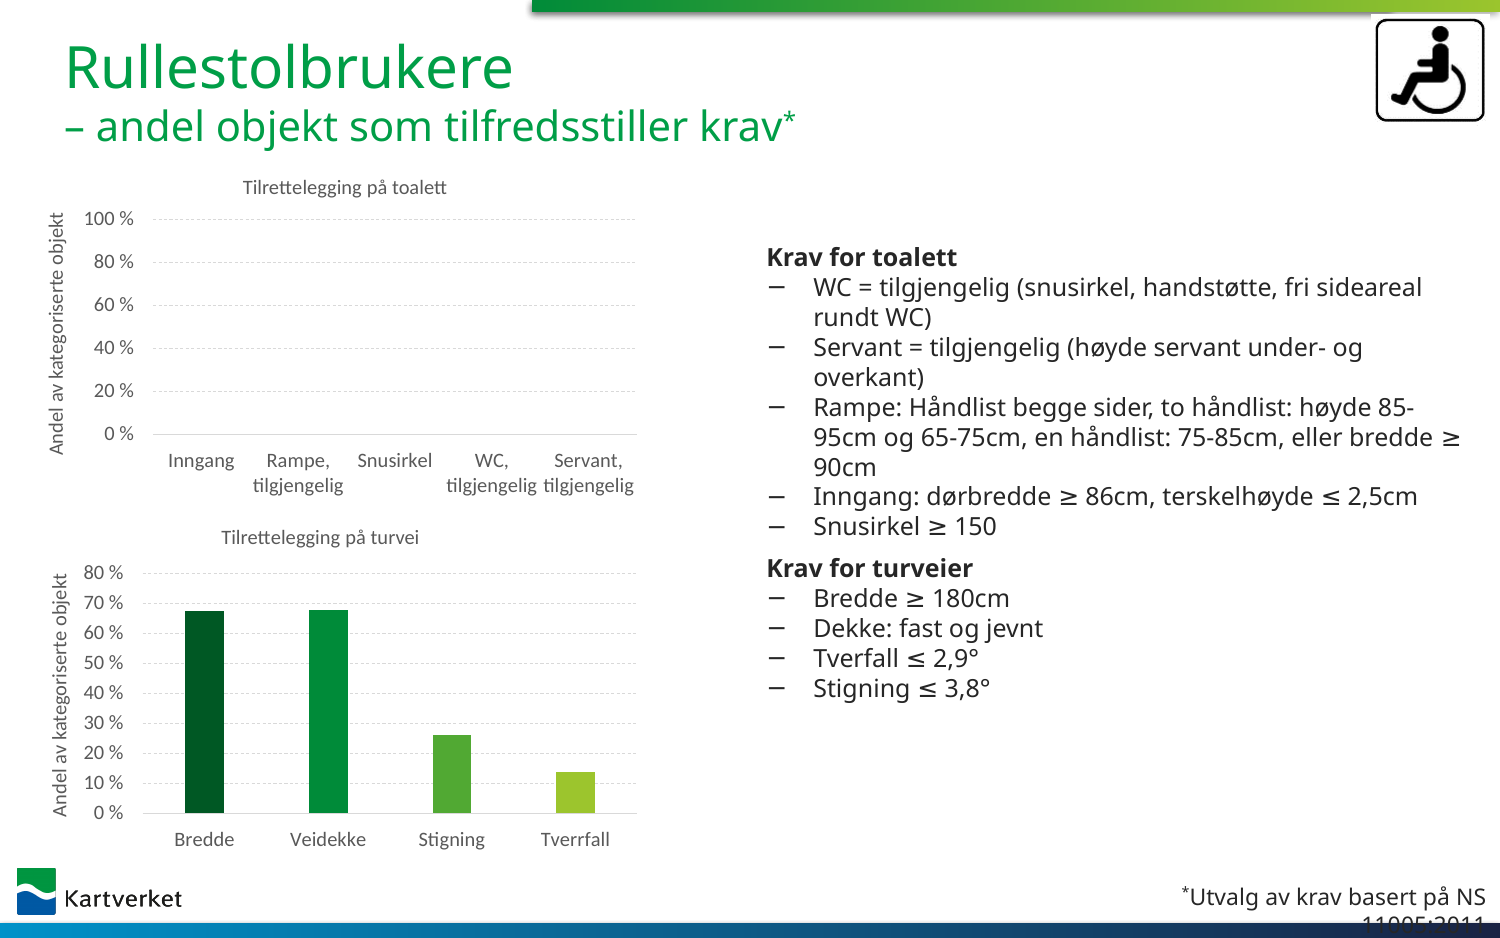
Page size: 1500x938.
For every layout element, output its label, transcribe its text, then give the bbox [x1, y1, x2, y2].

text_box Krav for toalett WC = tilgjengelig (snusirkel, handstøtte, fri sideareal rundt WC) Servant = tilgjengelig (høyde servant under- og overkant) Rampe: Håndlist begge sider, to håndlist: høyde 85-95cm og 65-75cm, en håndlist: 75-85cm, eller bredde ≥ 90cm Inngang: dørbredde ≥ 86cm, terskelhøyde ≤ 2,5cm Snusirkel ≥ 150 [751, 234, 1483, 545]
picture [41, 166, 650, 505]
text_box *Utvalg av krav basert på NS 11005:2011 [1068, 873, 1500, 938]
text_box Krav for turveier Bredde ≥ 180cm Dekke: fast og jevnt Tverfall ≤ 2,9° Stigning ≤ 3,8° [751, 545, 1483, 710]
text_box Rullestolbrukere – andel objekt som tilfredsstiller krav* [49, 14, 1431, 158]
picture [1371, 13, 1491, 127]
picture [41, 520, 650, 859]
